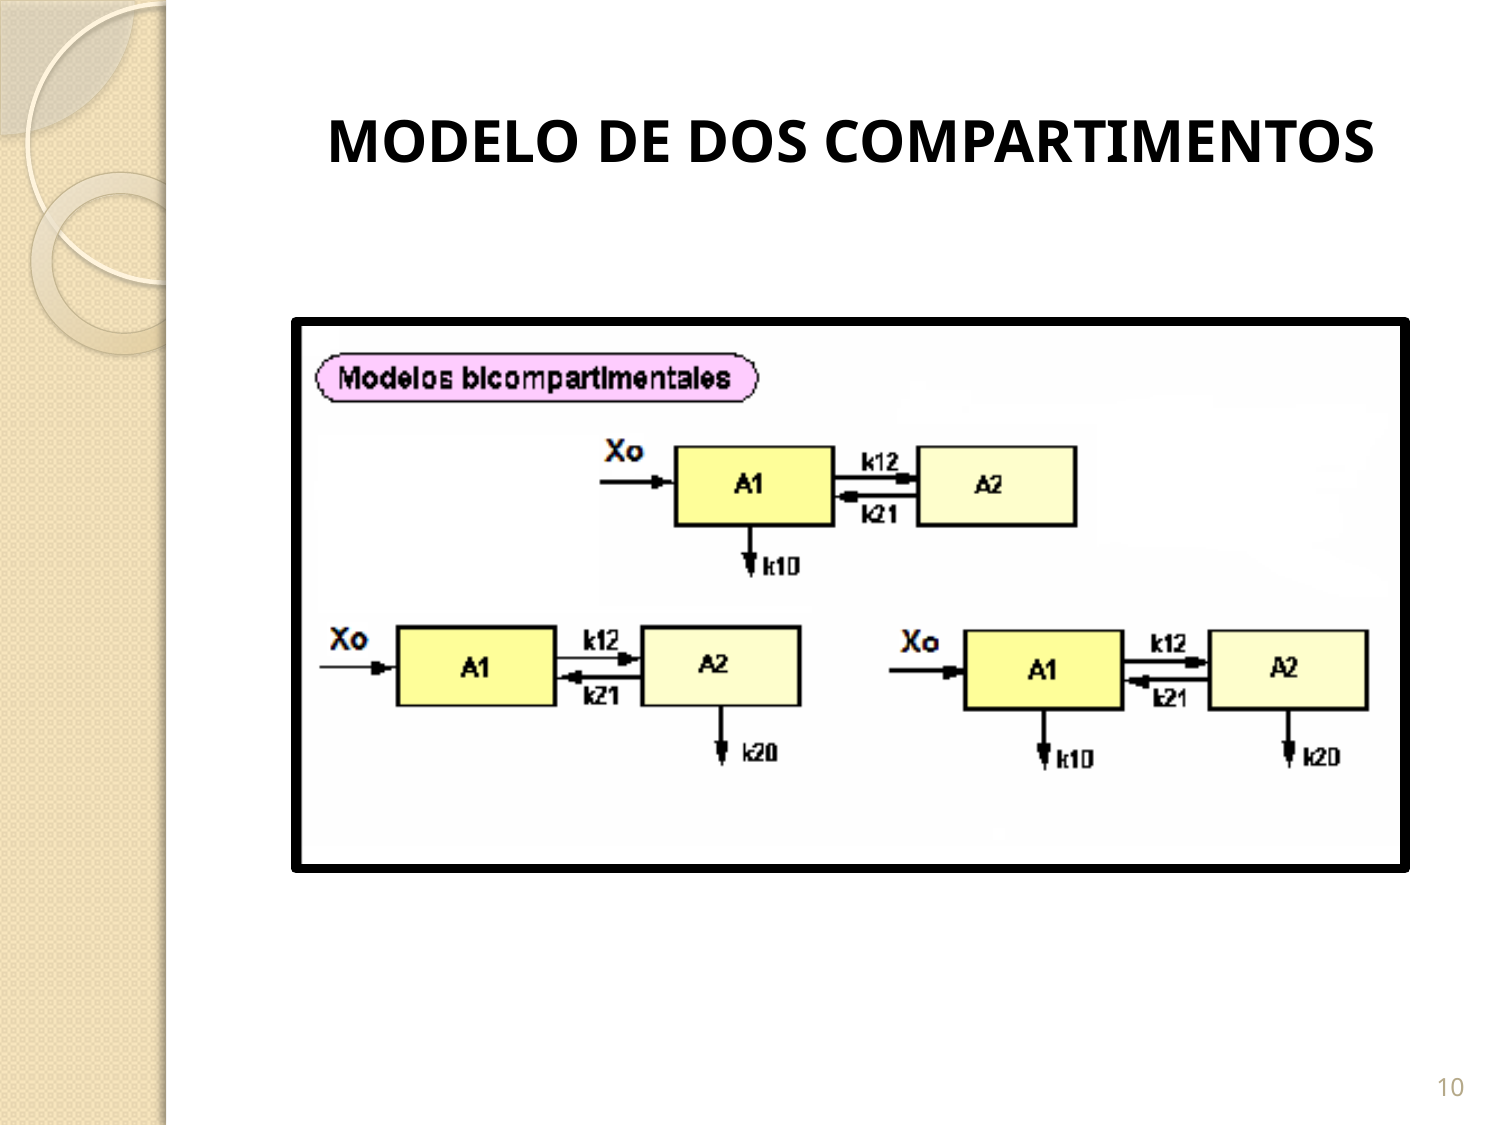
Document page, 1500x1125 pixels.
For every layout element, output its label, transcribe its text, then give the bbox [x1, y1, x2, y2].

title MODELO DE DOS COMPARTIMENTOS [235, 45, 1466, 233]
slide_number 10 [1413, 1034, 1488, 1113]
picture [300, 325, 1401, 865]
